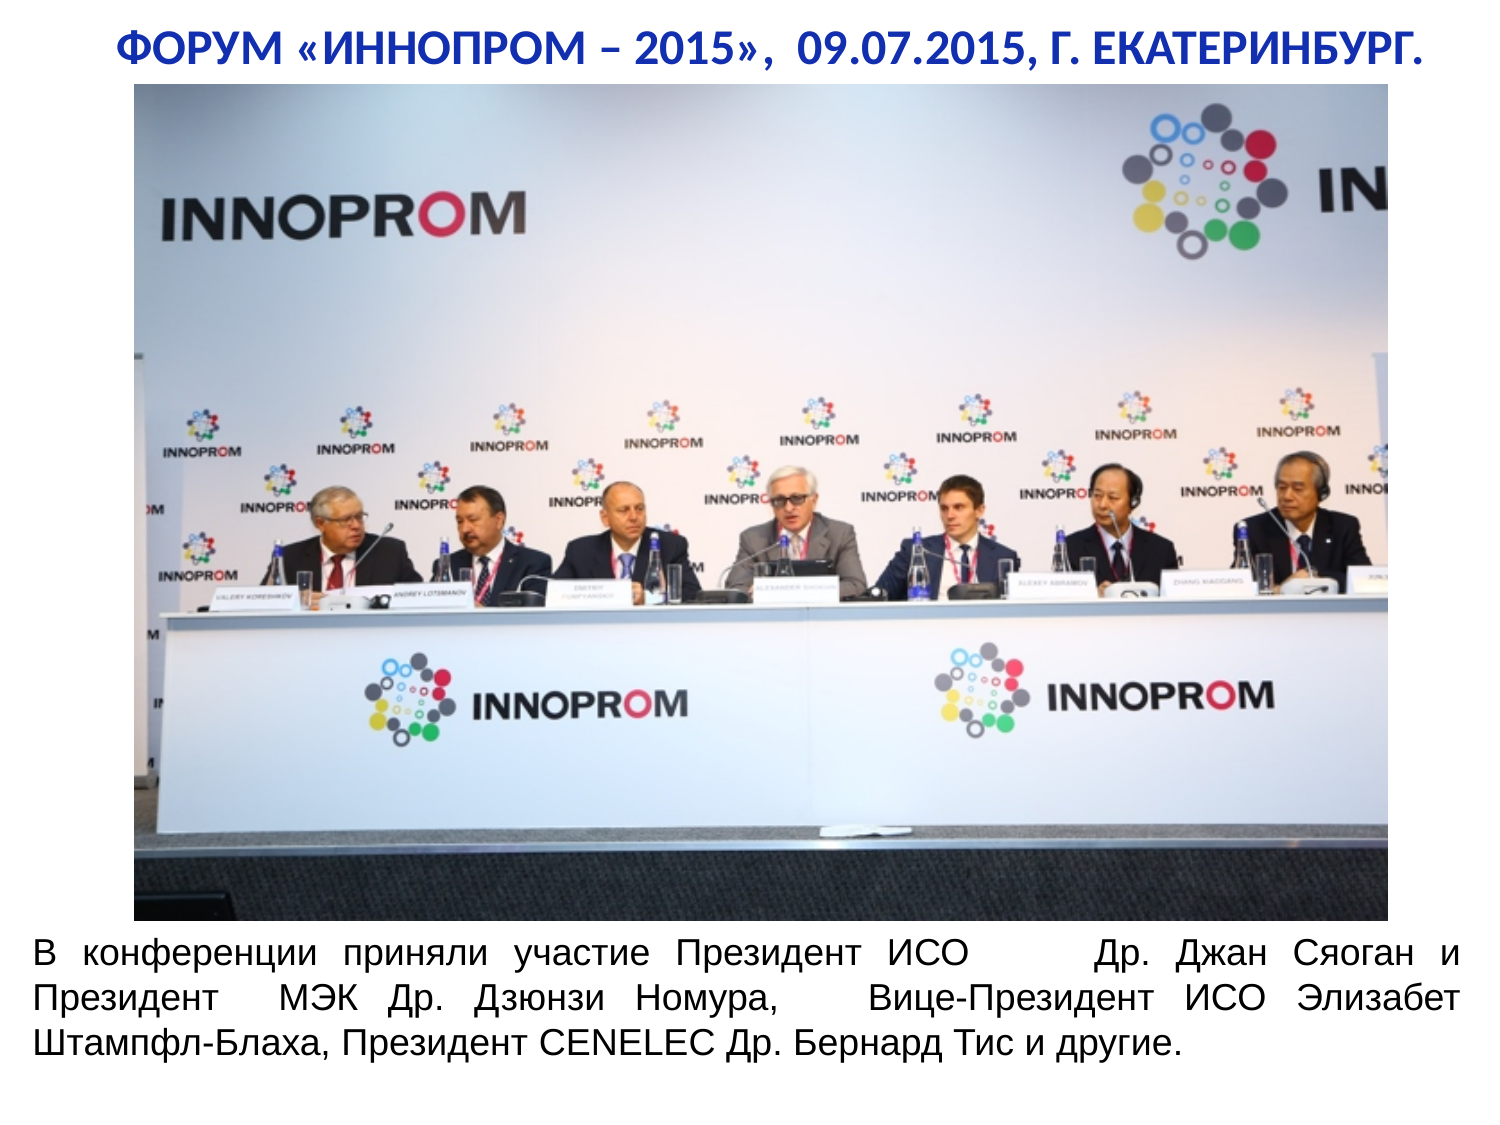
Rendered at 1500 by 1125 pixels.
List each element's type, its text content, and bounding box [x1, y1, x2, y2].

text_box В конференции приняли участие Президент ИСО Др. Джан Сяоган и Президент МЭК Др. Дзюнзи Номура, Вице-Президент ИСО Элизабет Штампфл-Блаха, Президент CENELEC Др. Бернард Тис и другие. [17, 920, 1477, 1071]
picture [134, 84, 1389, 921]
text_box Форум «ИННОПРОМ – 2015», 09.07.2015, г. Екатеринбург. [94, 7, 1447, 82]
